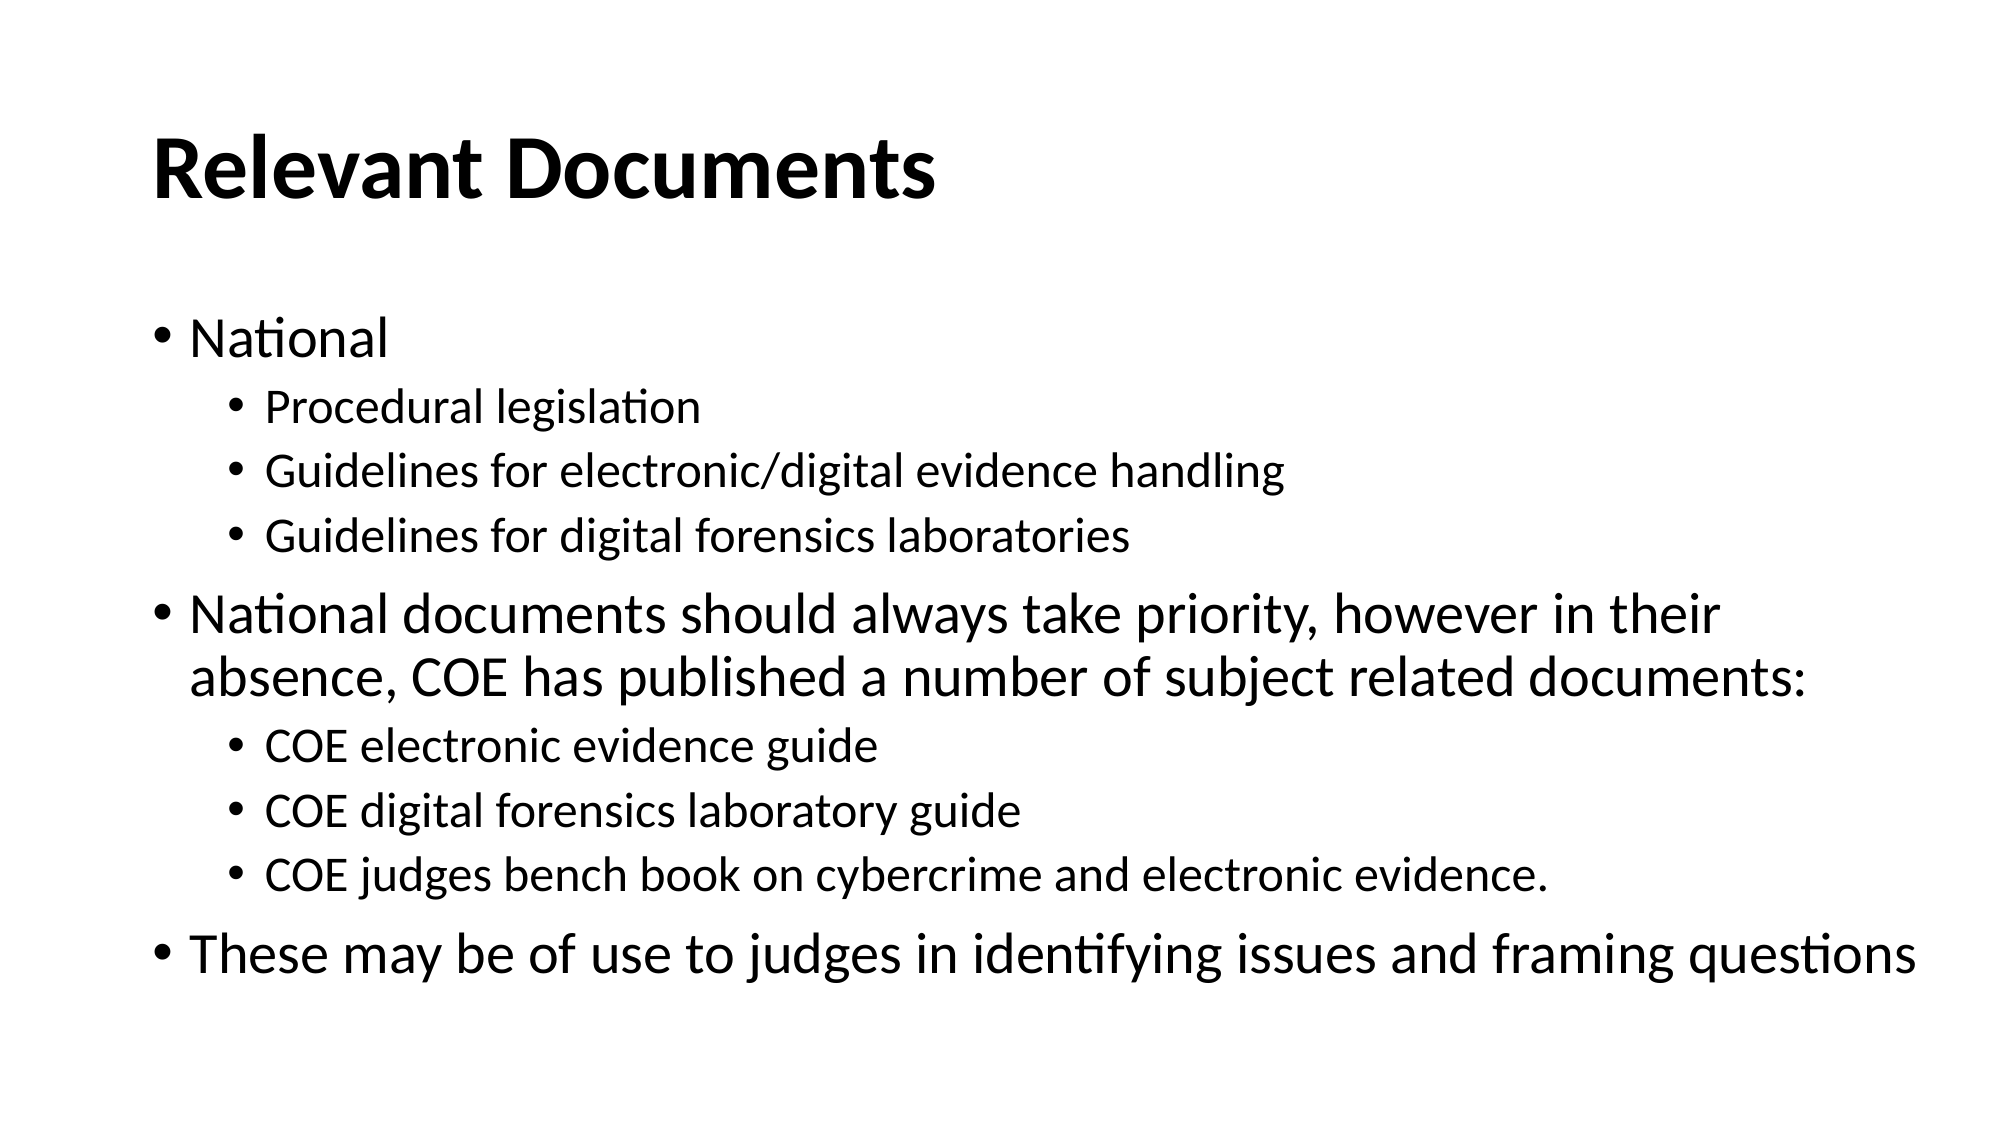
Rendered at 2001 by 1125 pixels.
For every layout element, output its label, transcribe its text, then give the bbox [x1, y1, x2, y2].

title Relevant Documents [137, 59, 1863, 278]
list National Procedural legislation Guidelines for electronic/digital evidence handling Guidelines for digital forensics laboratories National documents should always take priority, however in their absence, COE has published a number of subject related documents: COE electronic evidence guide COE digital forensics laboratory guide COE judges bench book on cybercrime and electronic evidence. These may be of use to judges in identifying issues and framing questions [137, 299, 1960, 1014]
